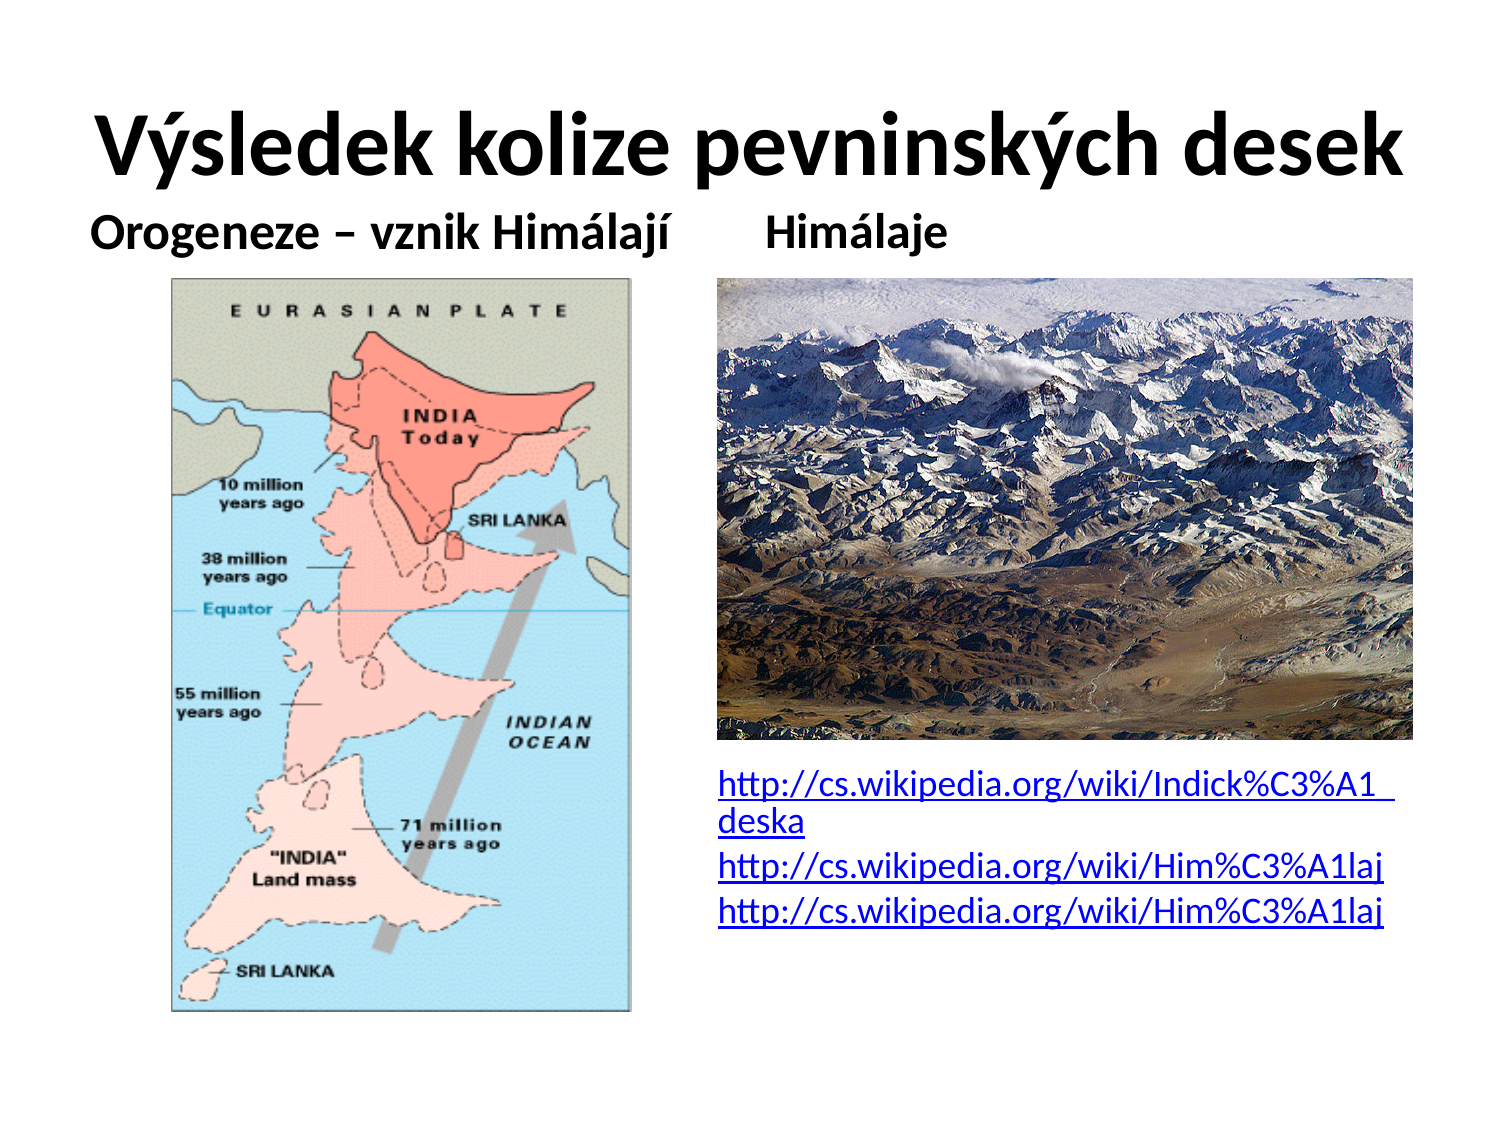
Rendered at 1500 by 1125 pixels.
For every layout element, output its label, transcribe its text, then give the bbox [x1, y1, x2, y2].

list Himálaje [750, 160, 1413, 266]
text_box http://cs.wikipedia.org/wiki/Indick%C3%A1_deska http://cs.wikipedia.org/wiki/Him%C3%A1laj http://cs.wikipedia.org/wiki/Him%C3%A1laj [702, 751, 1412, 992]
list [170, 278, 633, 1012]
list Orogeneze – vznik Himálají [75, 184, 738, 268]
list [717, 278, 1414, 740]
title Výsledek kolize pevninských desek [75, 45, 1425, 233]
